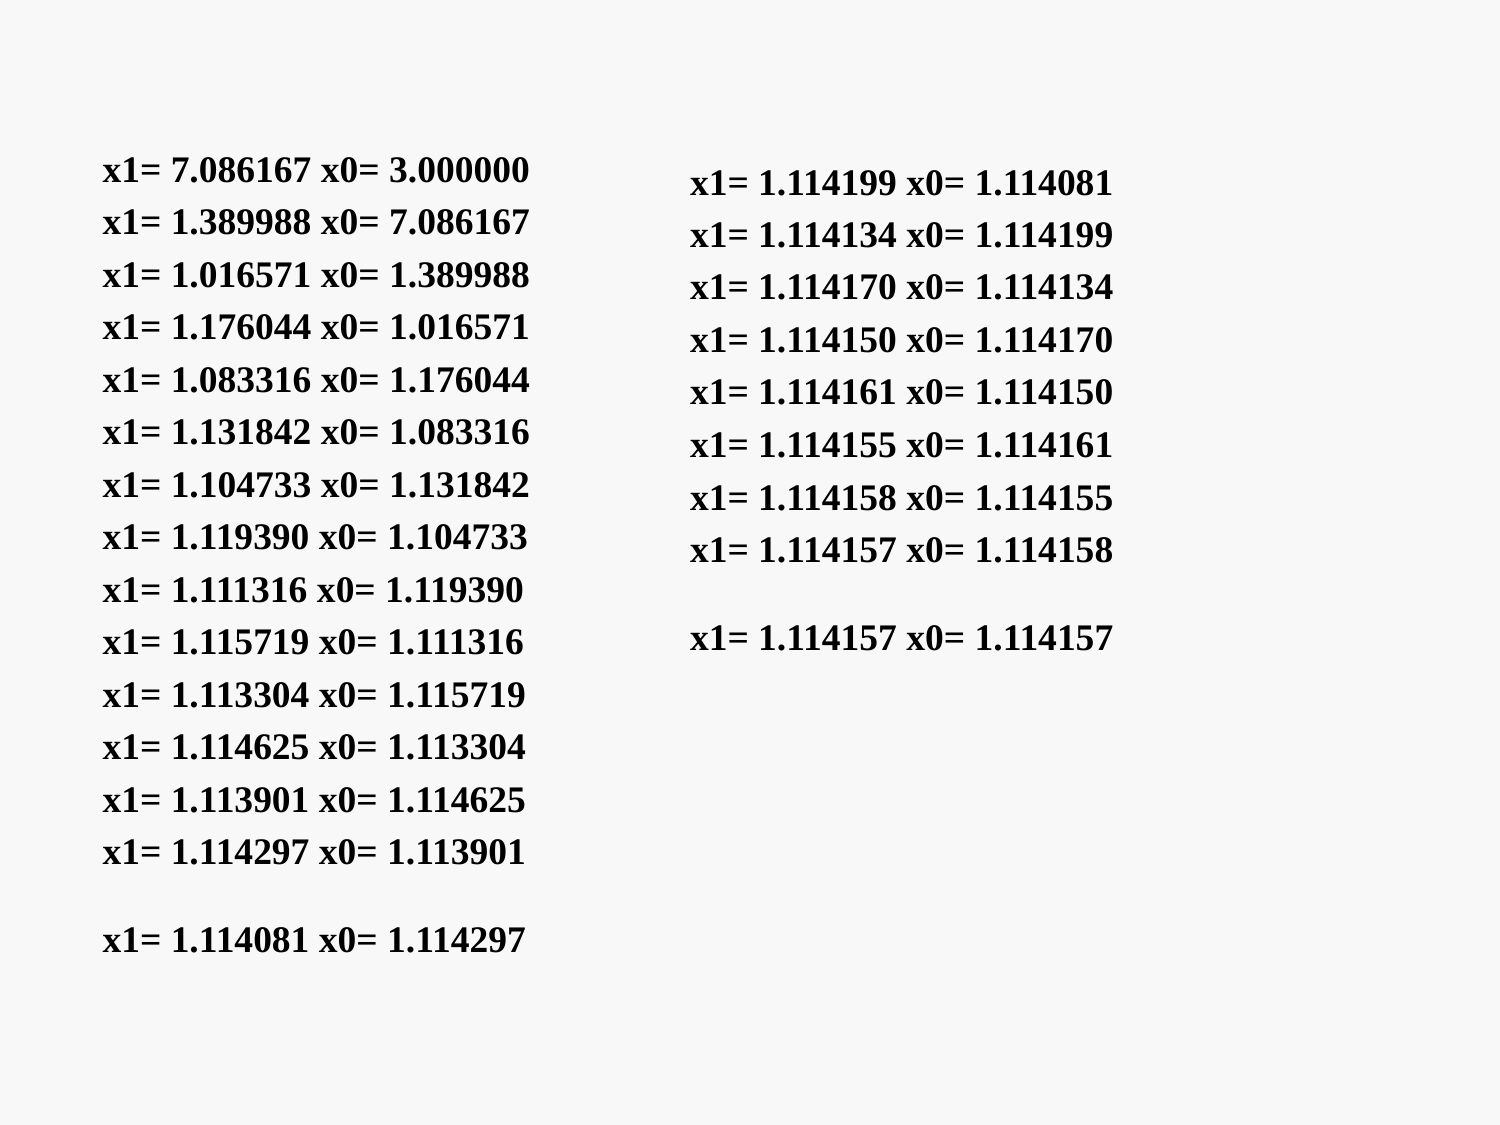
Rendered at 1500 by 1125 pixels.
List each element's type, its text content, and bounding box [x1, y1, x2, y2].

list x1= 1.114199 x0= 1.114081 x1= 1.114134 x0= 1.114199 x1= 1.114170 x0= 1.114134 x1= 1.114150 x0= 1.114170 x1= 1.114161 x0= 1.114150 x1= 1.114155 x0= 1.114161 x1= 1.114158 x0= 1.114155 x1= 1.114157 x0= 1.114158 x1= 1.114157 x0= 1.114157 [674, 149, 1238, 676]
list x1= 7.086167 x0= 3.000000 x1= 1.389988 x0= 7.086167 x1= 1.016571 x0= 1.389988 x1= 1.176044 x0= 1.016571 x1= 1.083316 x0= 1.176044 x1= 1.131842 x0= 1.083316 x1= 1.104733 x0= 1.131842 x1= 1.119390 x0= 1.104733 x1= 1.111316 x0= 1.119390 x1= 1.115719 x0= 1.111316 x1= 1.113304 x0= 1.115719 x1= 1.114625 x0= 1.113304 x1= 1.113901 x0= 1.114625 x1= 1.114297 x0= 1.113901 x1= 1.114081 x0= 1.114297 [87, 137, 563, 1001]
